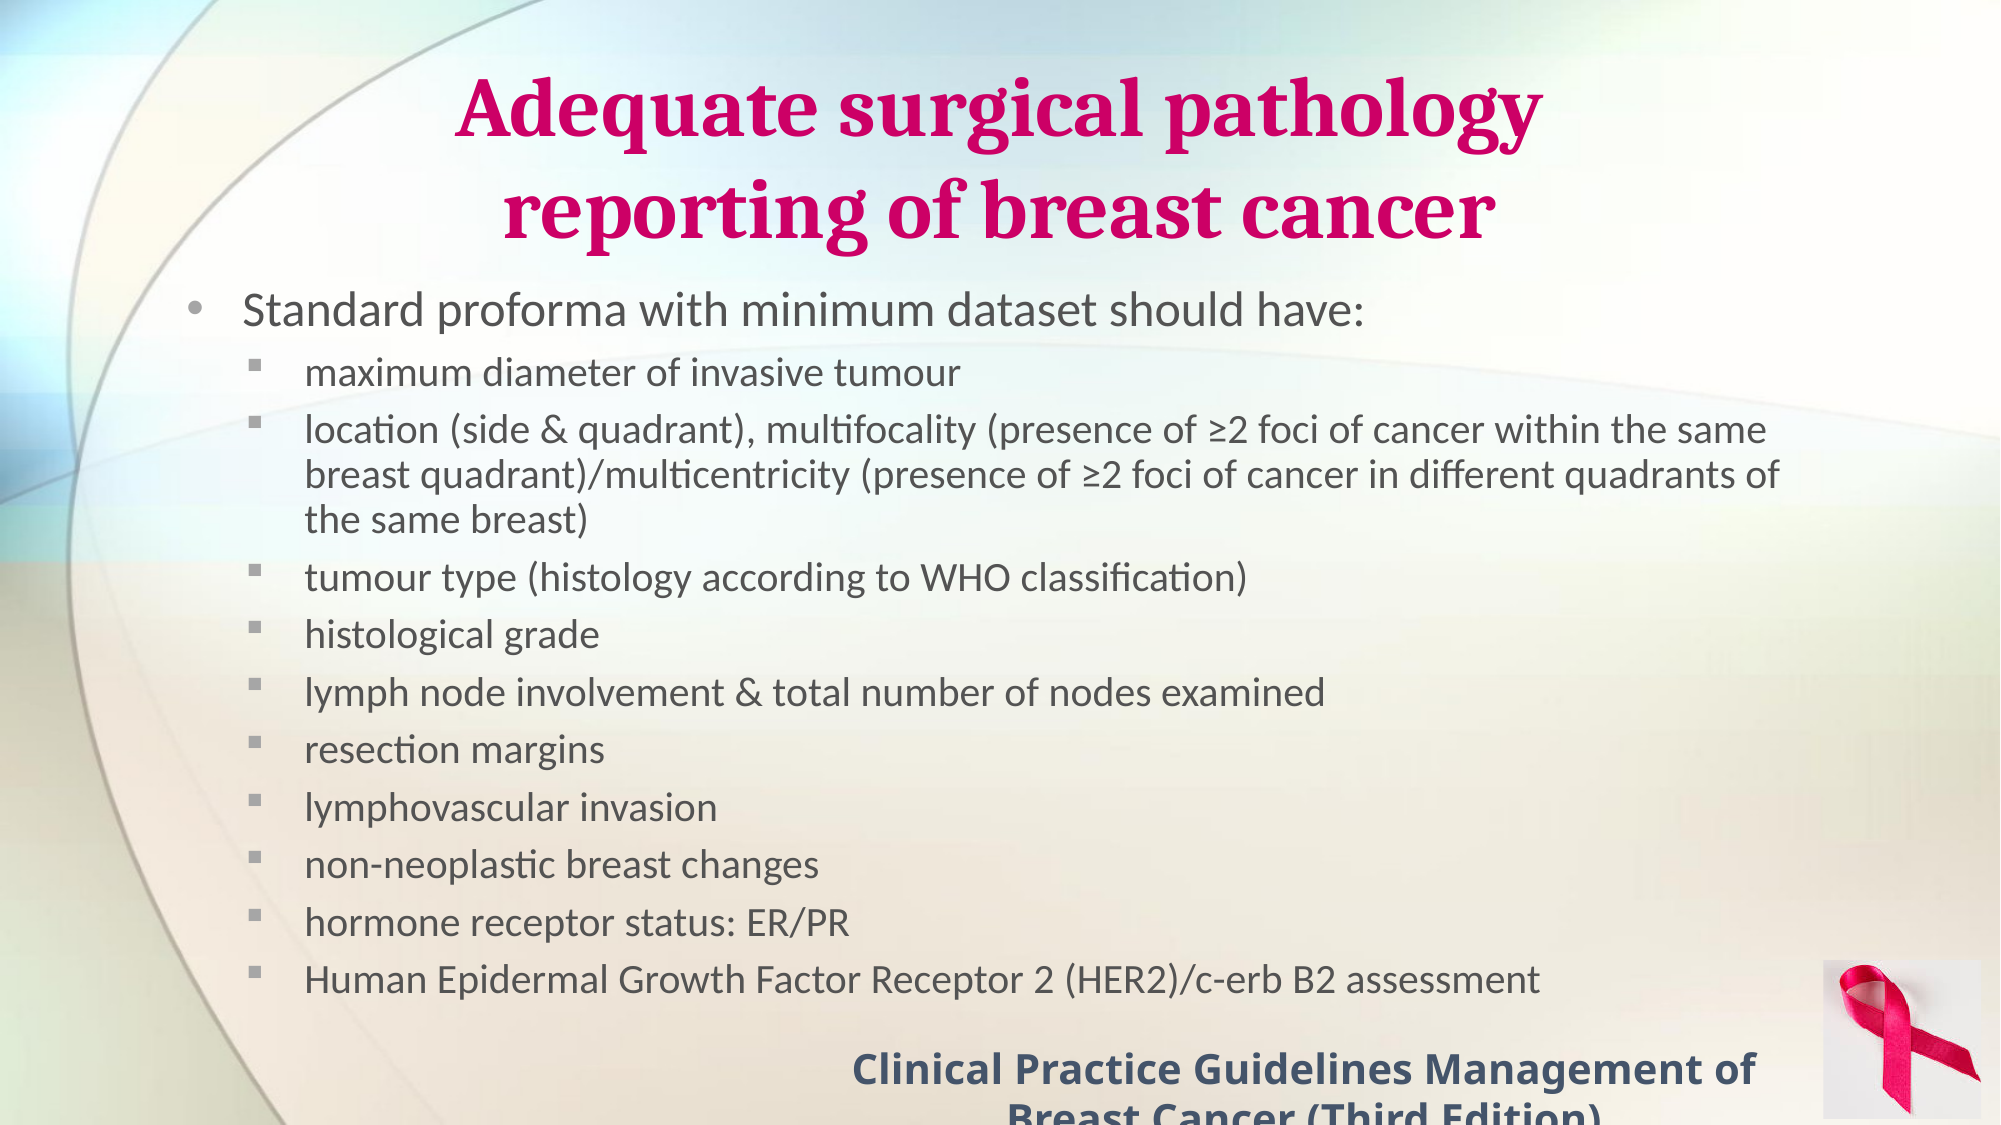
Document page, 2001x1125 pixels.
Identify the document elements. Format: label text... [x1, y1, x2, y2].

picture [0, 0, 2001, 1125]
text_box Clinical Practice Guidelines Management of Breast Cancer (Third Edition) [788, 1035, 1820, 1125]
title Adequate surgical pathology reporting of breast cancer [249, 41, 1750, 264]
subtitle Standard proforma with minimum dataset should have: maximum diameter of invasive tumour location (side & quadrant), multifocality (presence of ≥2 foci of cancer within the same breast quadrant)/multicentricity (presence of ≥2 foci of cancer in different quadrants of the same breast) tumour type (histology according to WHO classification) histological grade lymph node involvement & total number of nodes examined resection margins lymphovascular invasion non-neoplastic breast changes hormone receptor status: ER/PR Human Epidermal Growth Factor Receptor 2 (HER2)/c-erb B2 assessment [171, 276, 1824, 1036]
